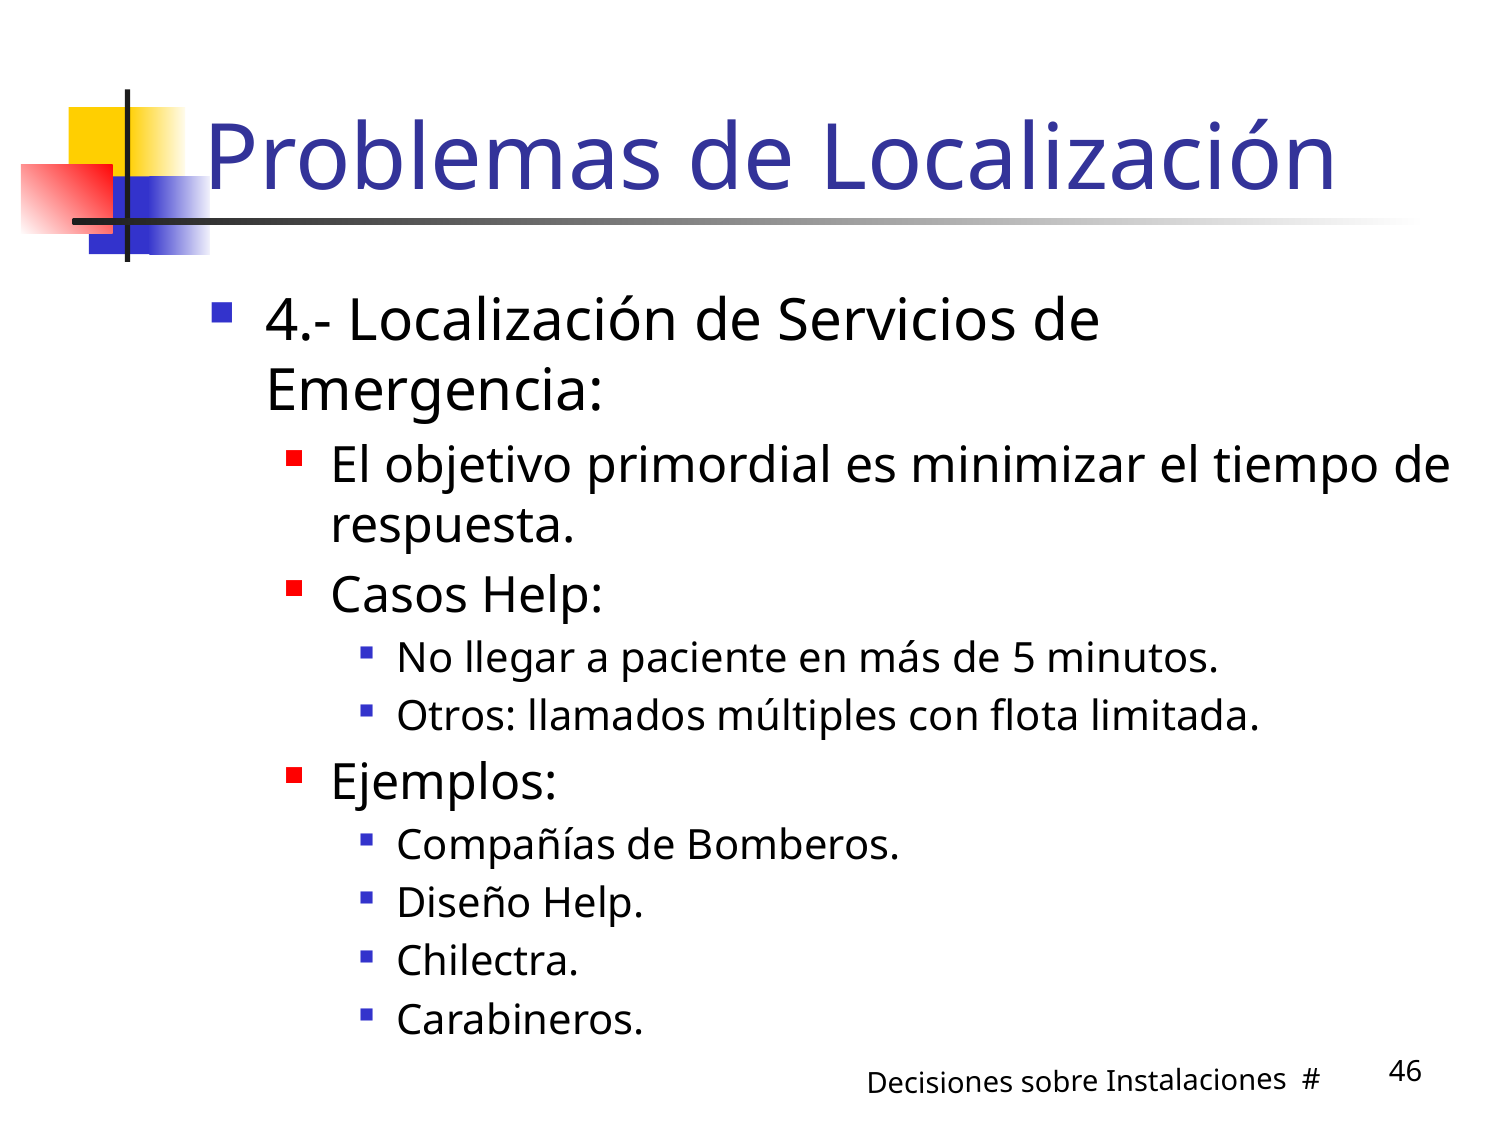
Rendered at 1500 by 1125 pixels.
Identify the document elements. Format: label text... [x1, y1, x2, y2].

slide_number 46 [1124, 1024, 1438, 1101]
footer Decisiones sobre Instalaciones # [773, 1028, 1414, 1110]
list 4.- Localización de Servicios de Emergencia: El objetivo primordial es minimizar el tiempo de respuesta. Casos Help: No llegar a paciente en más de 5 minutos. Otros: llamados múltiples con flota limitada. Ejemplos: Compañías de Bomberos. Diseño Help. Chilectra. Carabineros. [193, 274, 1470, 1007]
title Problemas de Localización [188, 27, 1468, 216]
